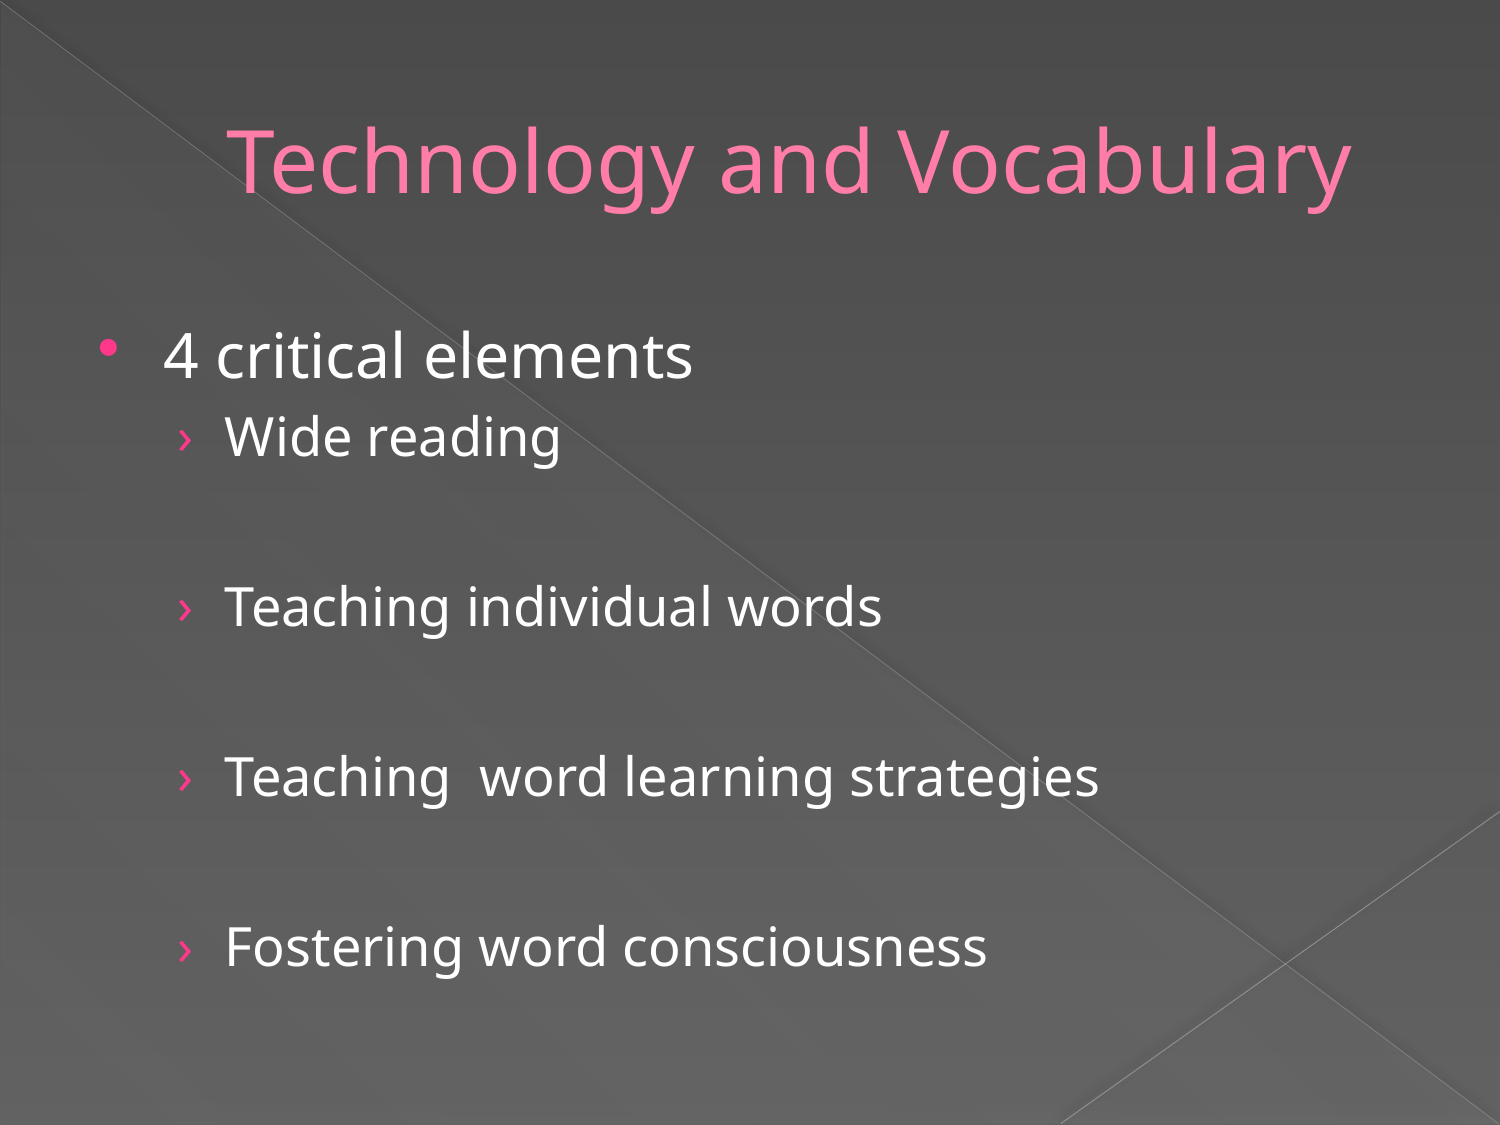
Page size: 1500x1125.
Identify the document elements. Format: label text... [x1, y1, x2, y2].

list 4 critical elements Wide reading Teaching individual words Teaching word learning strategies Fostering word consciousness [75, 308, 1425, 1059]
title Technology and Vocabulary [75, 43, 1425, 274]
